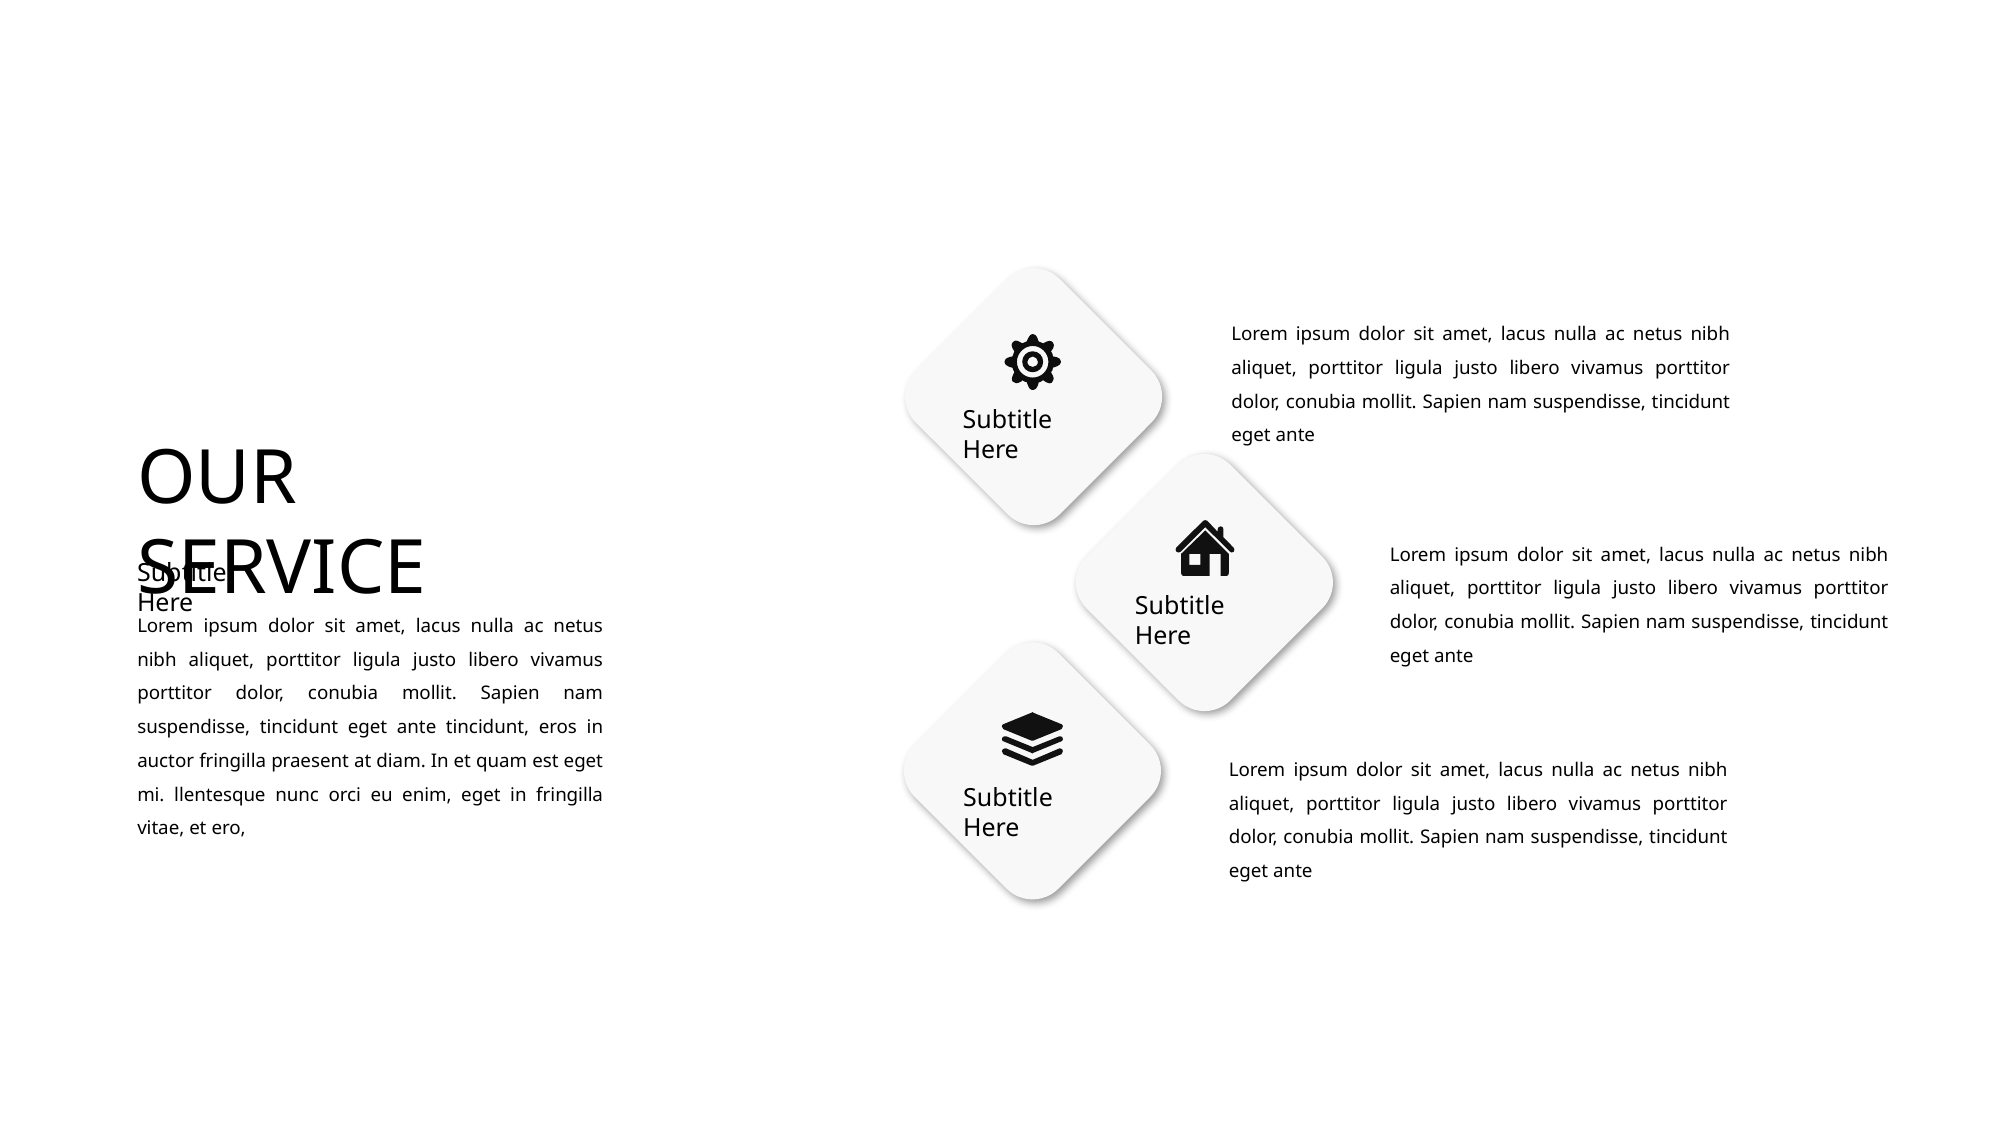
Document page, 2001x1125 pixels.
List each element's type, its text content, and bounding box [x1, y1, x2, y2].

text_box OUR SERVICE [122, 420, 574, 595]
text_box Lorem ipsum dolor sit amet, lacus nulla ac netus nibh aliquet, porttitor ligula justo libero vivamus porttitor dolor, conubia mollit. Sapien nam suspendisse, tincidunt eget ante tincidunt, eros in auctor fringilla praesent at diam. In et quam est eget mi. llentesque nunc orci eu enim, eget in fringilla vitae, et ero, [122, 595, 618, 846]
text_box Subtitle Here [122, 549, 293, 625]
picture [770, 0, 2000, 1125]
